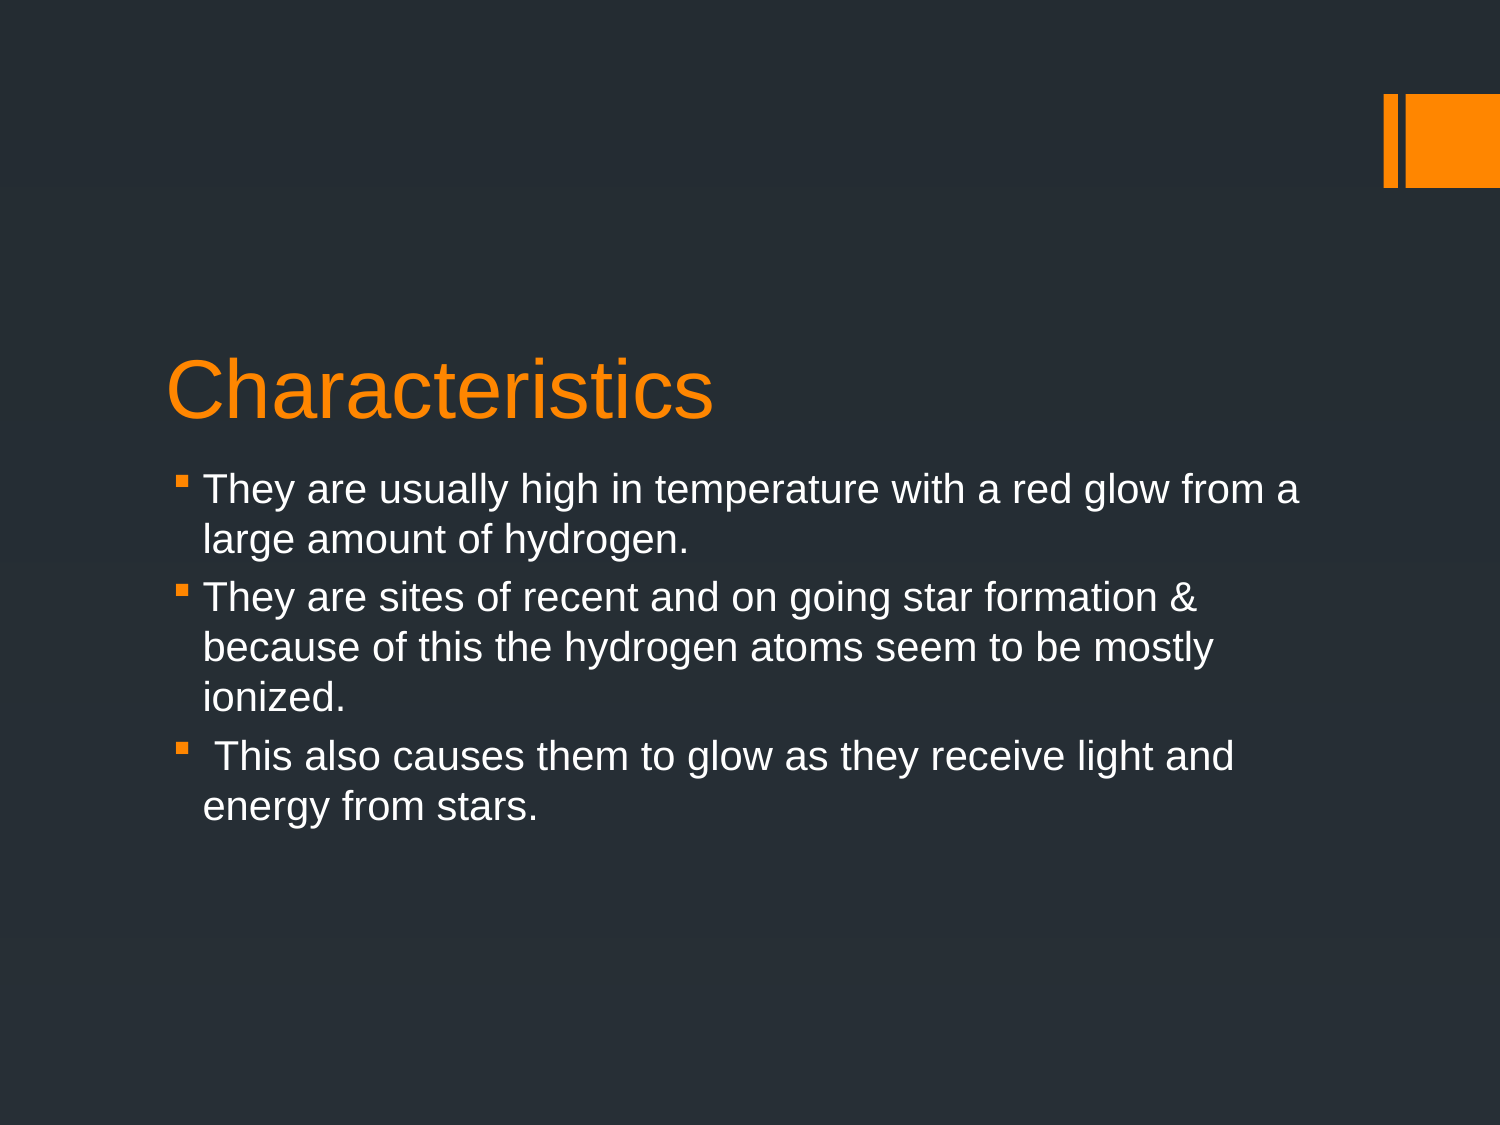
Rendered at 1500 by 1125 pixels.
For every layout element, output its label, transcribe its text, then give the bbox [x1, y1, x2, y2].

title Characteristics [150, 253, 1350, 443]
list They are usually high in temperature with a red glow from a large amount of hydrogen. They are sites of recent and on going star formation & because of this the hydrogen atoms seem to be mostly ionized. This also causes them to glow as they receive light and energy from stars. [150, 454, 1350, 1035]
